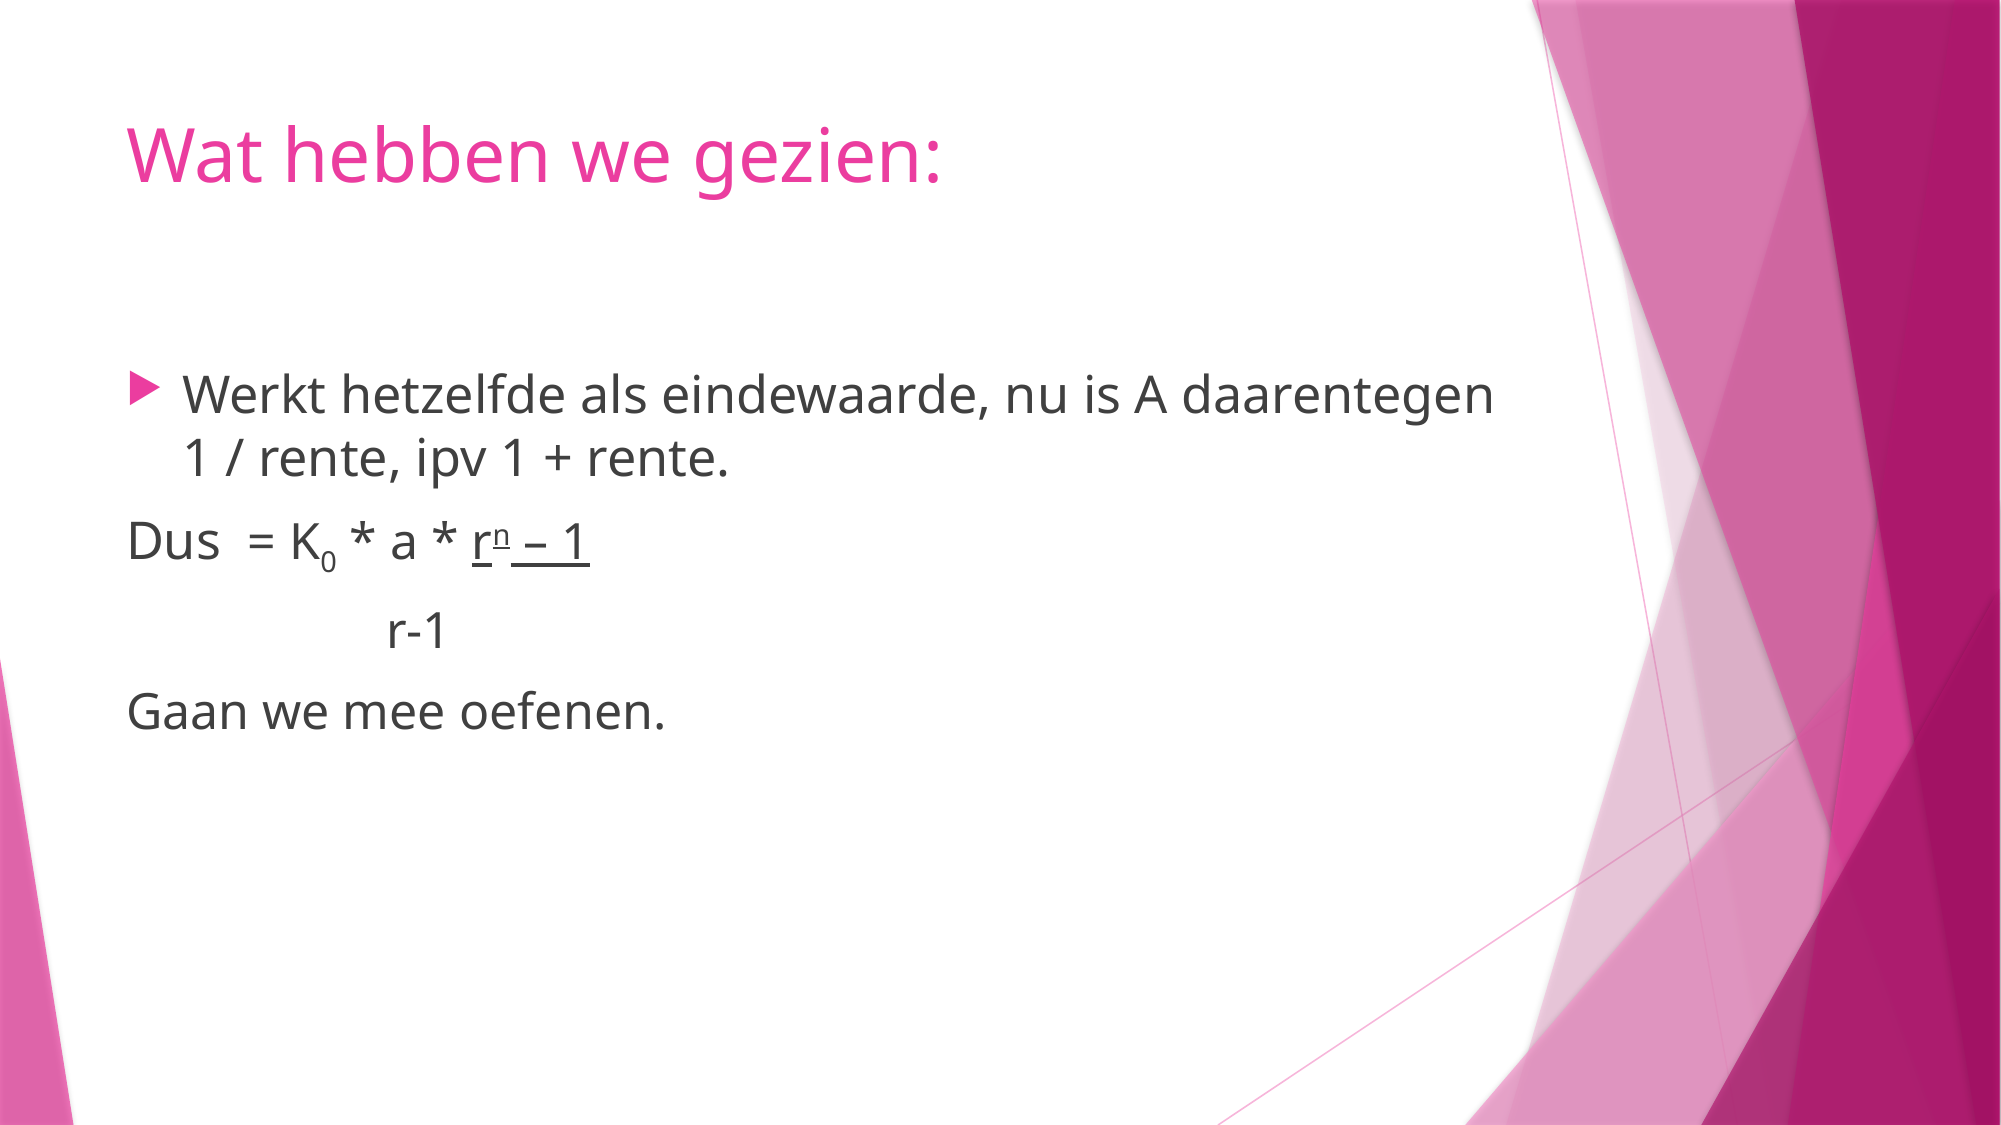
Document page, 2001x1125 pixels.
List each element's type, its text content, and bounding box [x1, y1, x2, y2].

title Wat hebben we gezien: [111, 99, 1522, 317]
list Werkt hetzelfde als eindewaarde, nu is A daarentegen 1 / rente, ipv 1 + rente. Dus = K0 * a * rn – 1 r-1 Gaan we mee oefenen. [111, 354, 1522, 992]
